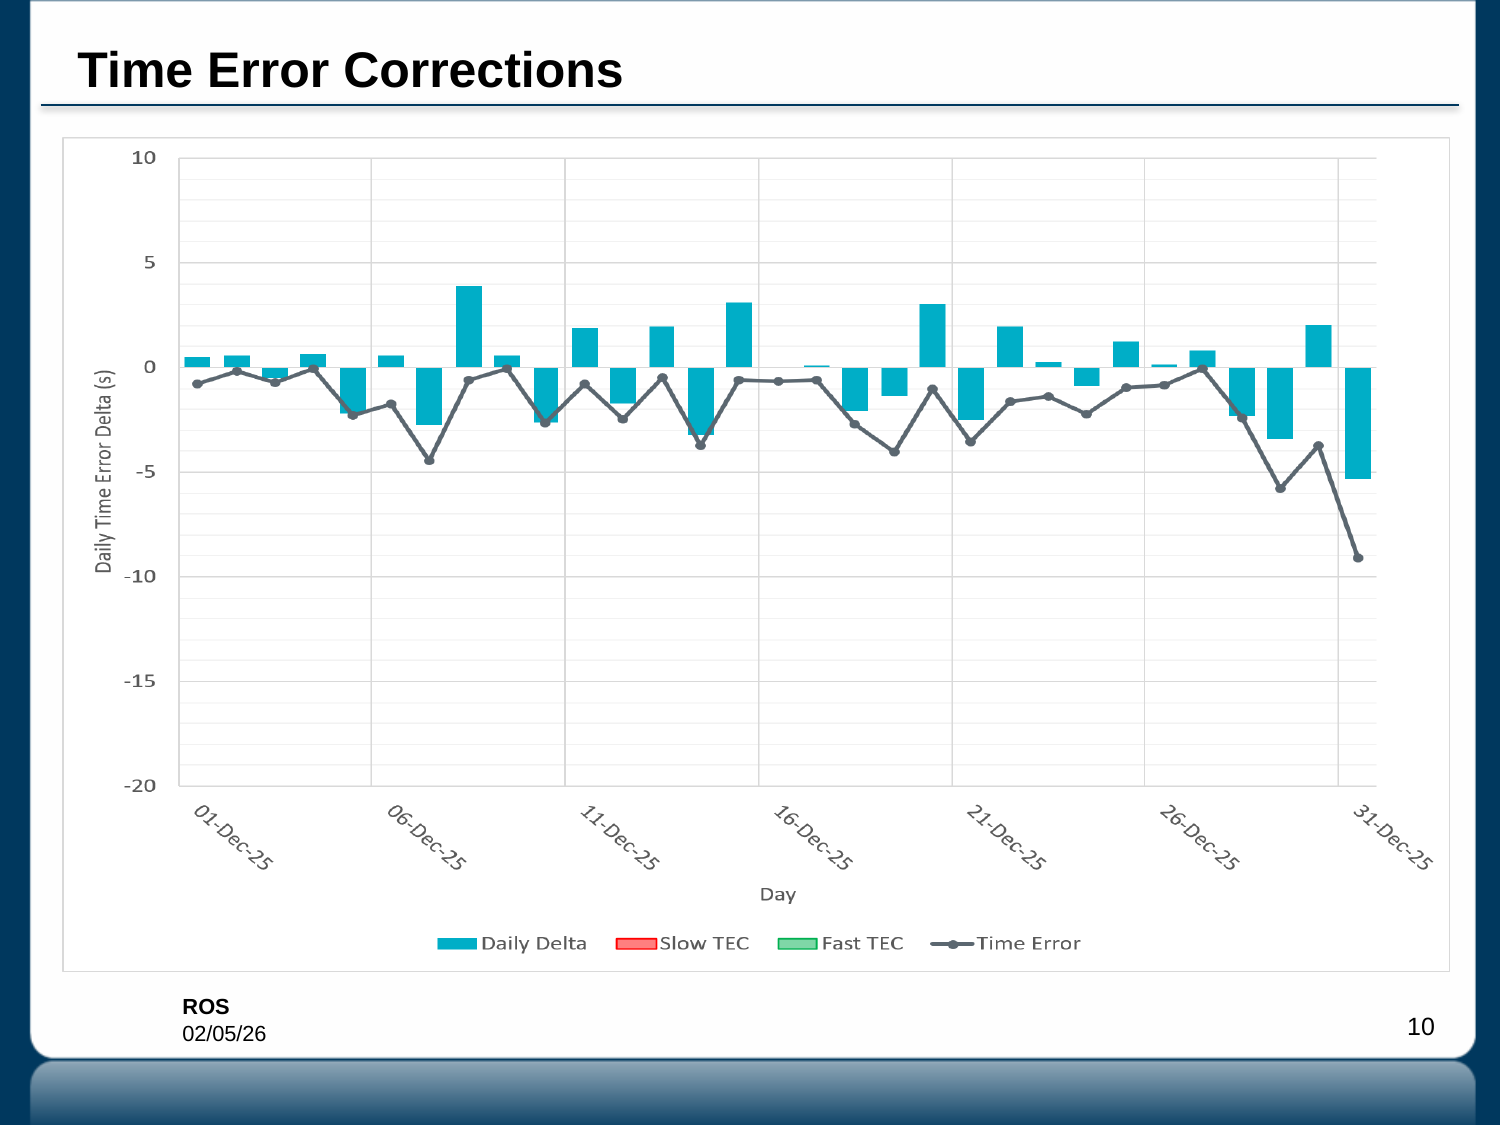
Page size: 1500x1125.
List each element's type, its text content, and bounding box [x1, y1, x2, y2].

title Time Error Corrections [62, 29, 1450, 106]
picture [0, 0, 1500, 1125]
